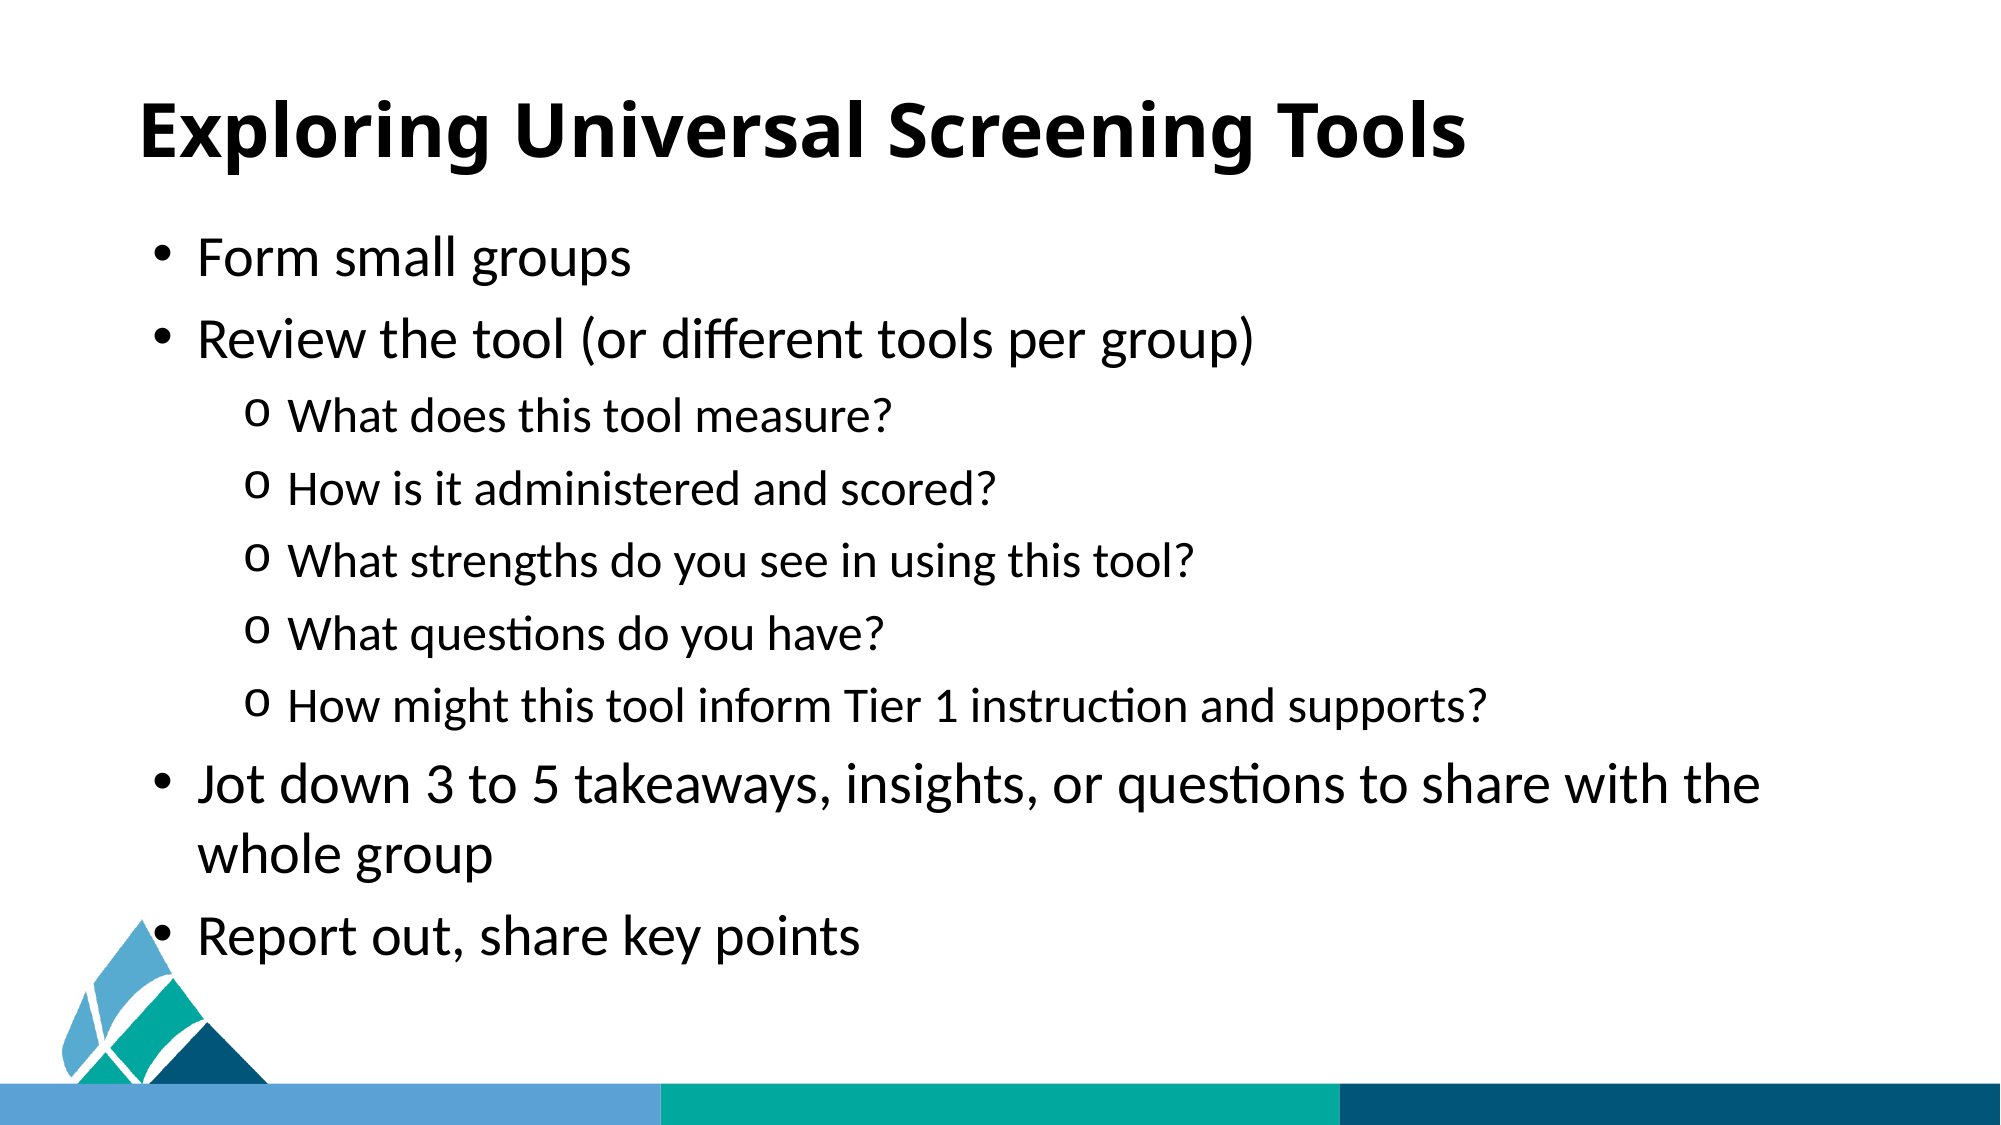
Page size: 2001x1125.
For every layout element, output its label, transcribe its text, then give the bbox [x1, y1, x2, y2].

picture [62, 919, 204, 1084]
picture [211, 1024, 268, 1084]
title Exploring Universal Screening Tools [137, 59, 1863, 195]
list Form small groups Review the tool (or different tools per group) What does this tool measure? How is it administered and scored? What strengths do you see in using this tool? What questions do you have? How might this tool inform Tier 1 instruction and supports? Jot down 3 to 5 takeaways, insights, or questions to share with the whole group Report out, share key points [137, 217, 1863, 1024]
